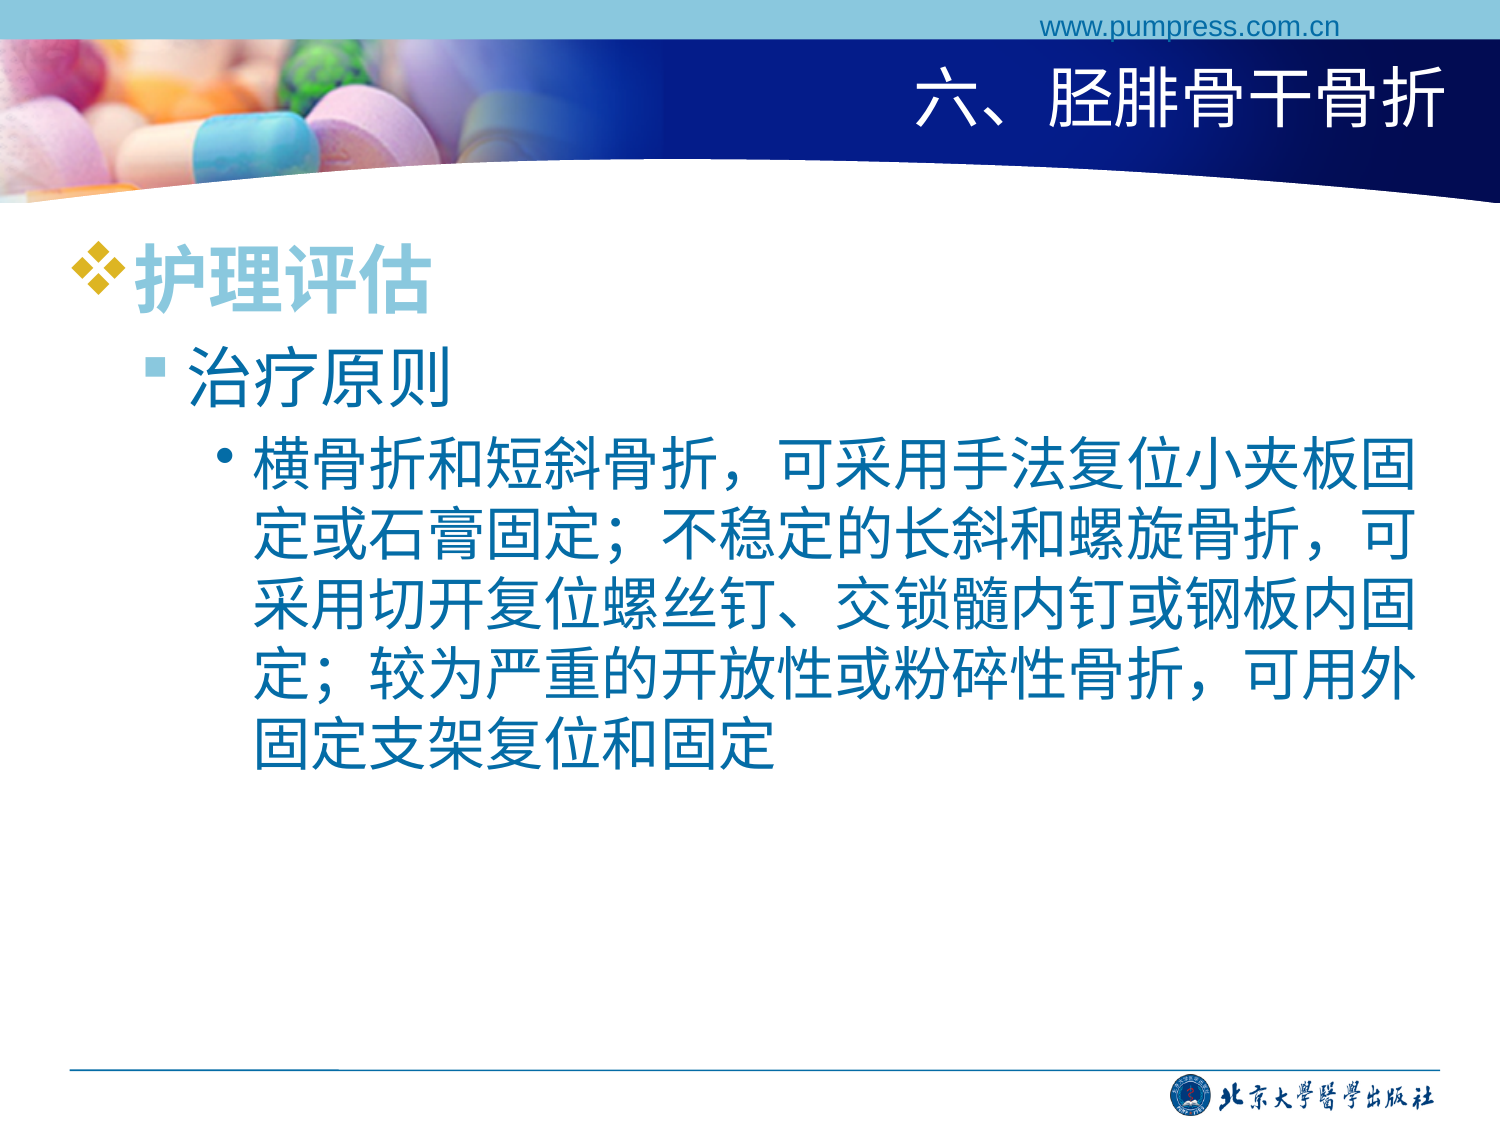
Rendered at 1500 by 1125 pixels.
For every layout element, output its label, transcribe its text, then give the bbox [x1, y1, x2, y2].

picture [1170, 1074, 1436, 1118]
slide_number www.pumpress.com.cn [1025, 0, 1463, 38]
picture [0, 40, 1500, 203]
list 护理评估 治疗原则 横骨折和短斜骨折，可采用手法复位小夹板固定或石膏固定；不稳定的长斜和螺旋骨折，可采用切开复位螺丝钉、交锁髓内钉或钢板内固定；较为严重的开放性或粉碎性骨折，可用外固定支架复位和固定 [49, 224, 1463, 1026]
title 六、胫腓骨干骨折 [137, 49, 1463, 143]
